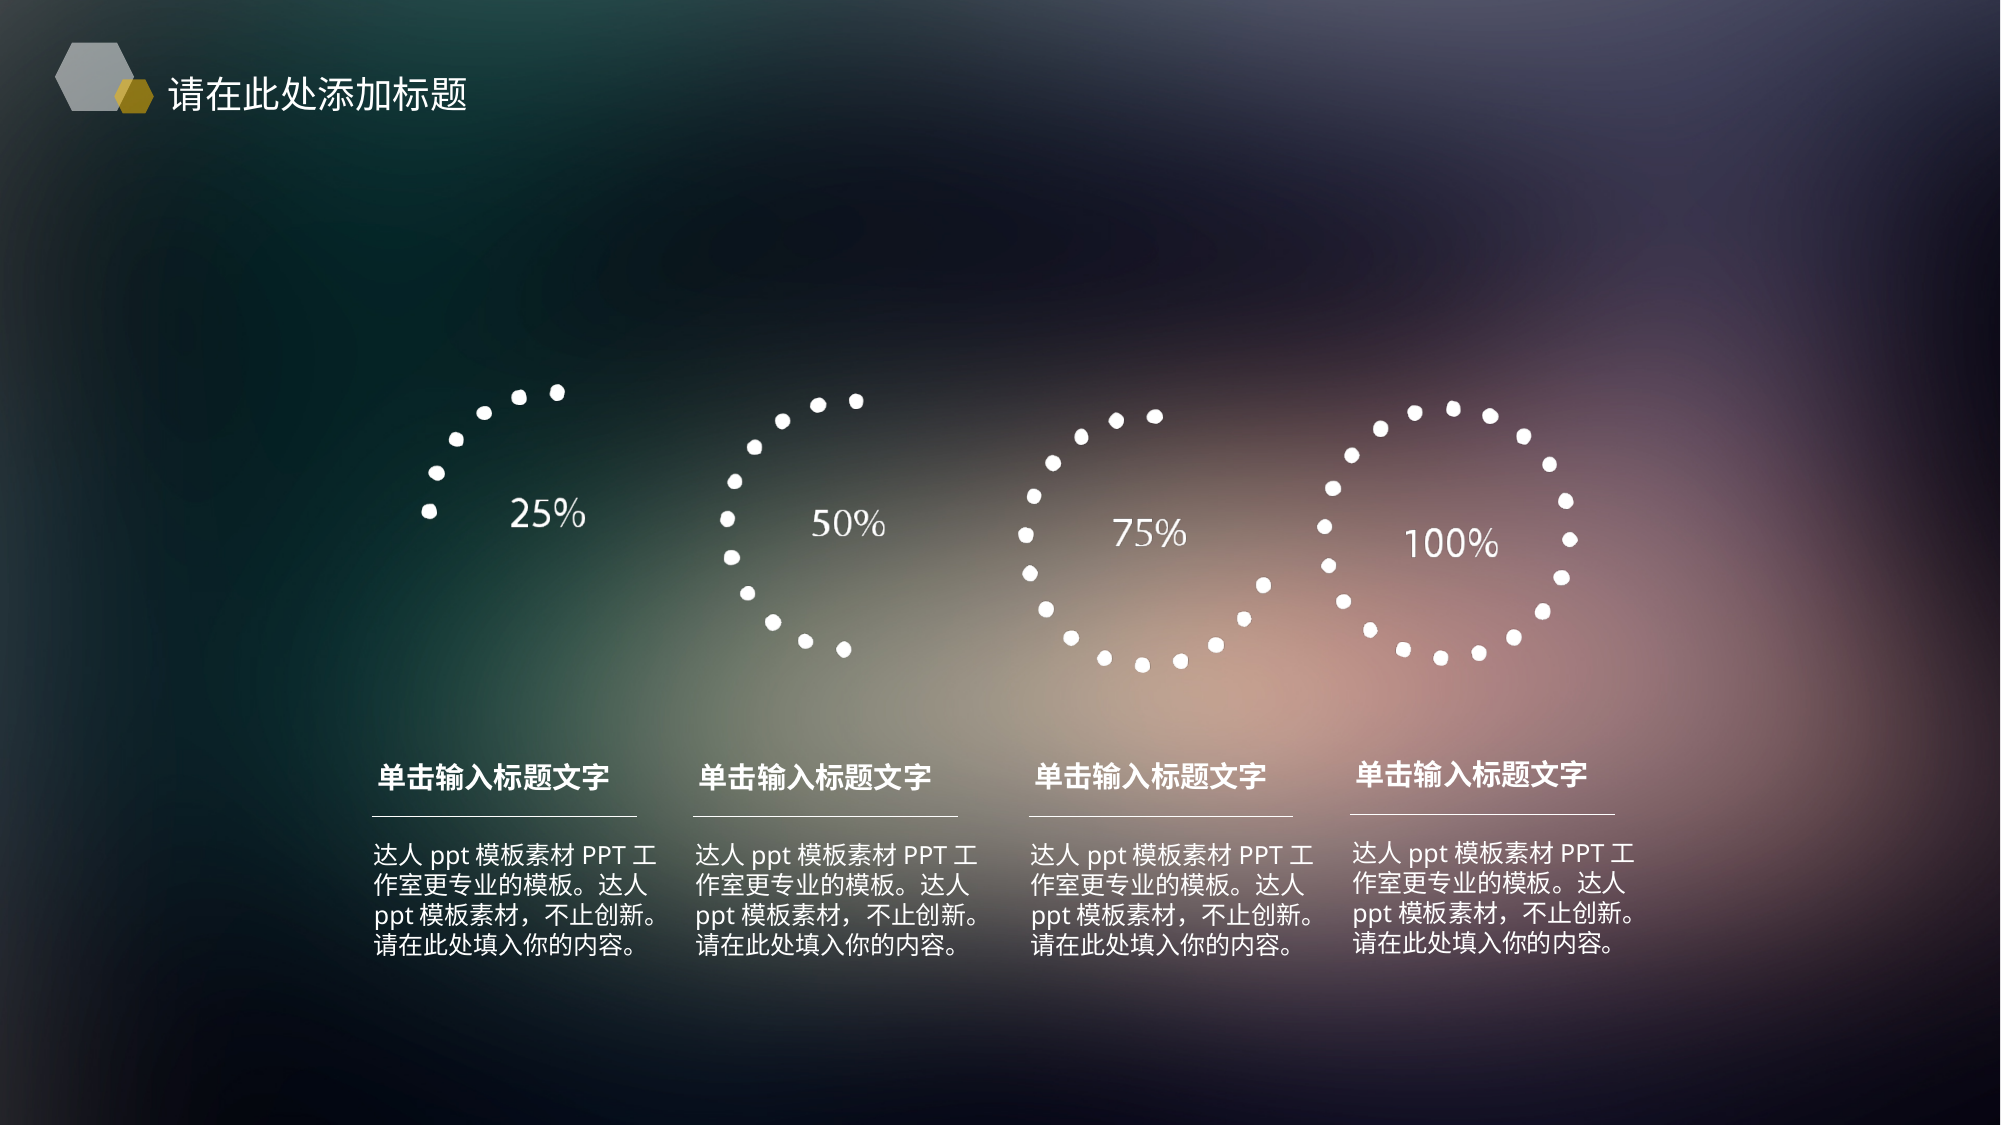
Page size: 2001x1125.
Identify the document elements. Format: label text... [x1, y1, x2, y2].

picture [0, 0, 2001, 1125]
text_box 单击输入标题文字 [647, 751, 984, 802]
text_box 单击输入标题文字 [326, 751, 647, 802]
text_box 达人ppt模板素材PPT工作室更专业的模板。达人ppt模板素材，不止创新。请在此处填入你的内容。 [1337, 830, 1659, 965]
text_box 达人ppt模板素材PPT工作室更专业的模板。达人ppt模板素材，不止创新。请在此处填入你的内容。 [359, 832, 680, 968]
text_box [114, 79, 153, 114]
text_box 达人ppt模板素材PPT工作室更专业的模板。达人ppt模板素材，不止创新。请在此处填入你的内容。 [1016, 832, 1337, 967]
text_box 单击输入标题文字 [1304, 749, 1641, 799]
text_box [54, 42, 135, 111]
text_box 达人ppt模板素材PPT工作室更专业的模板。达人ppt模板素材，不止创新。请在此处填入你的内容。 [680, 832, 1002, 968]
text_box 请在此处添加标题 [153, 63, 483, 124]
text_box 单击输入标题文字 [983, 751, 1319, 801]
